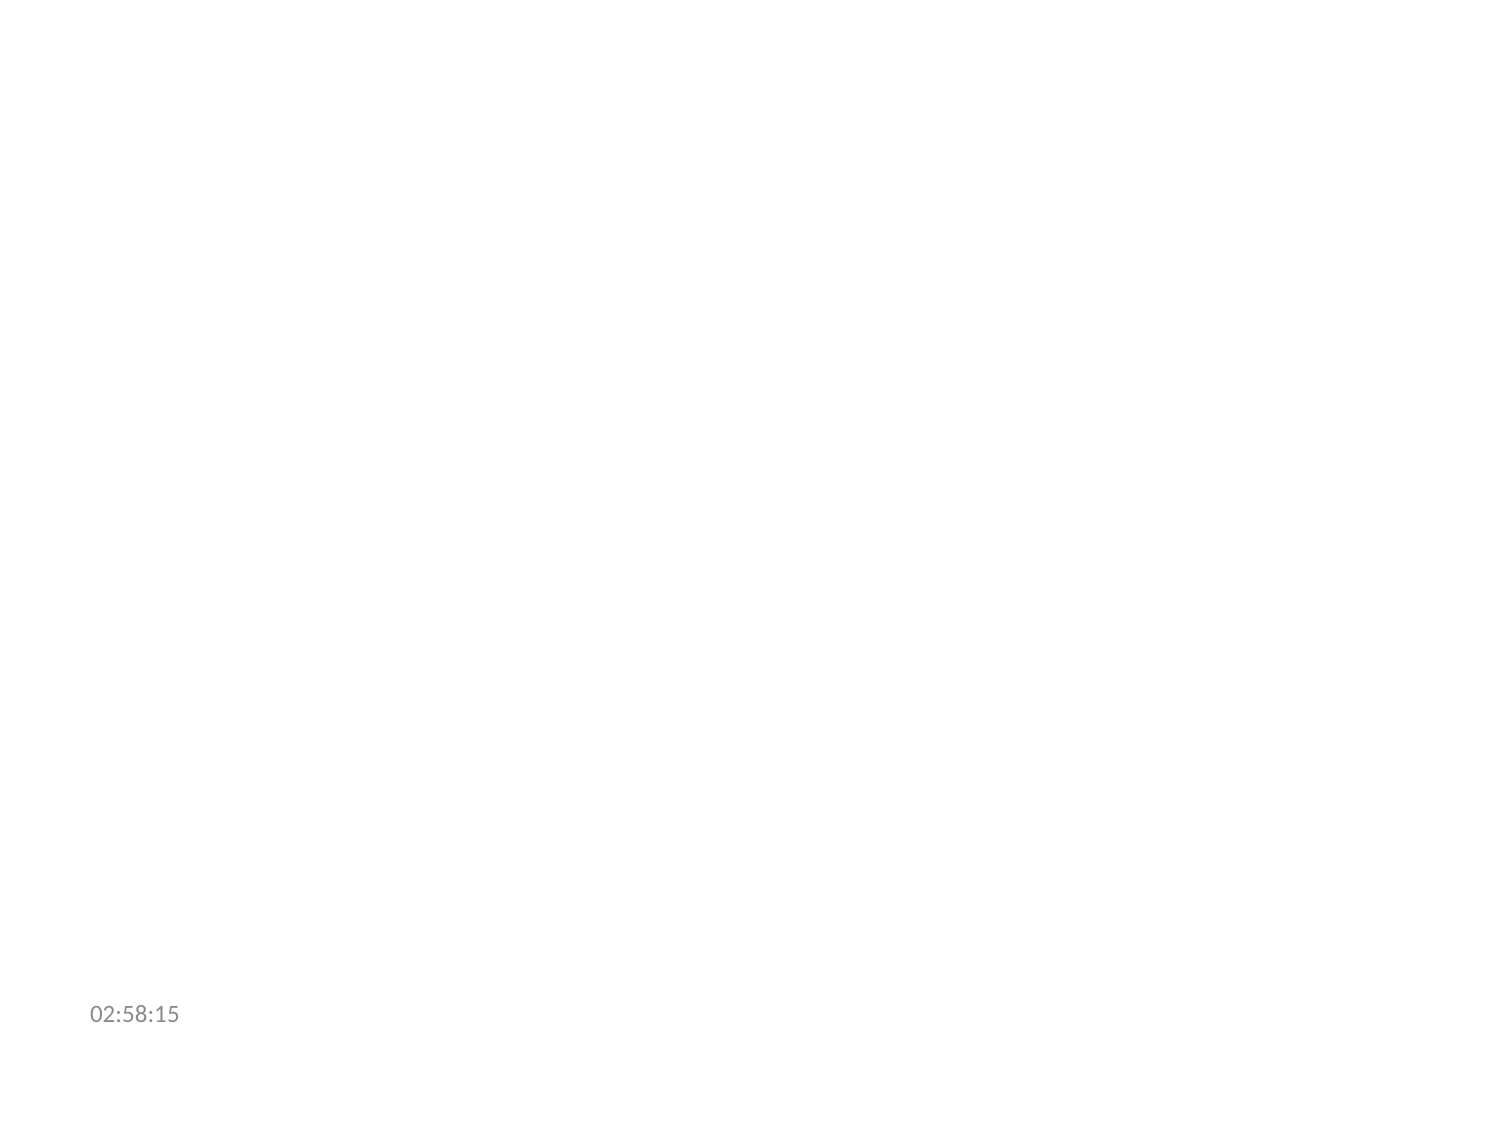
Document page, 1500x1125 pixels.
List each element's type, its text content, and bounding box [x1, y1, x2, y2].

text_box 15:35:09 [75, 982, 425, 1043]
